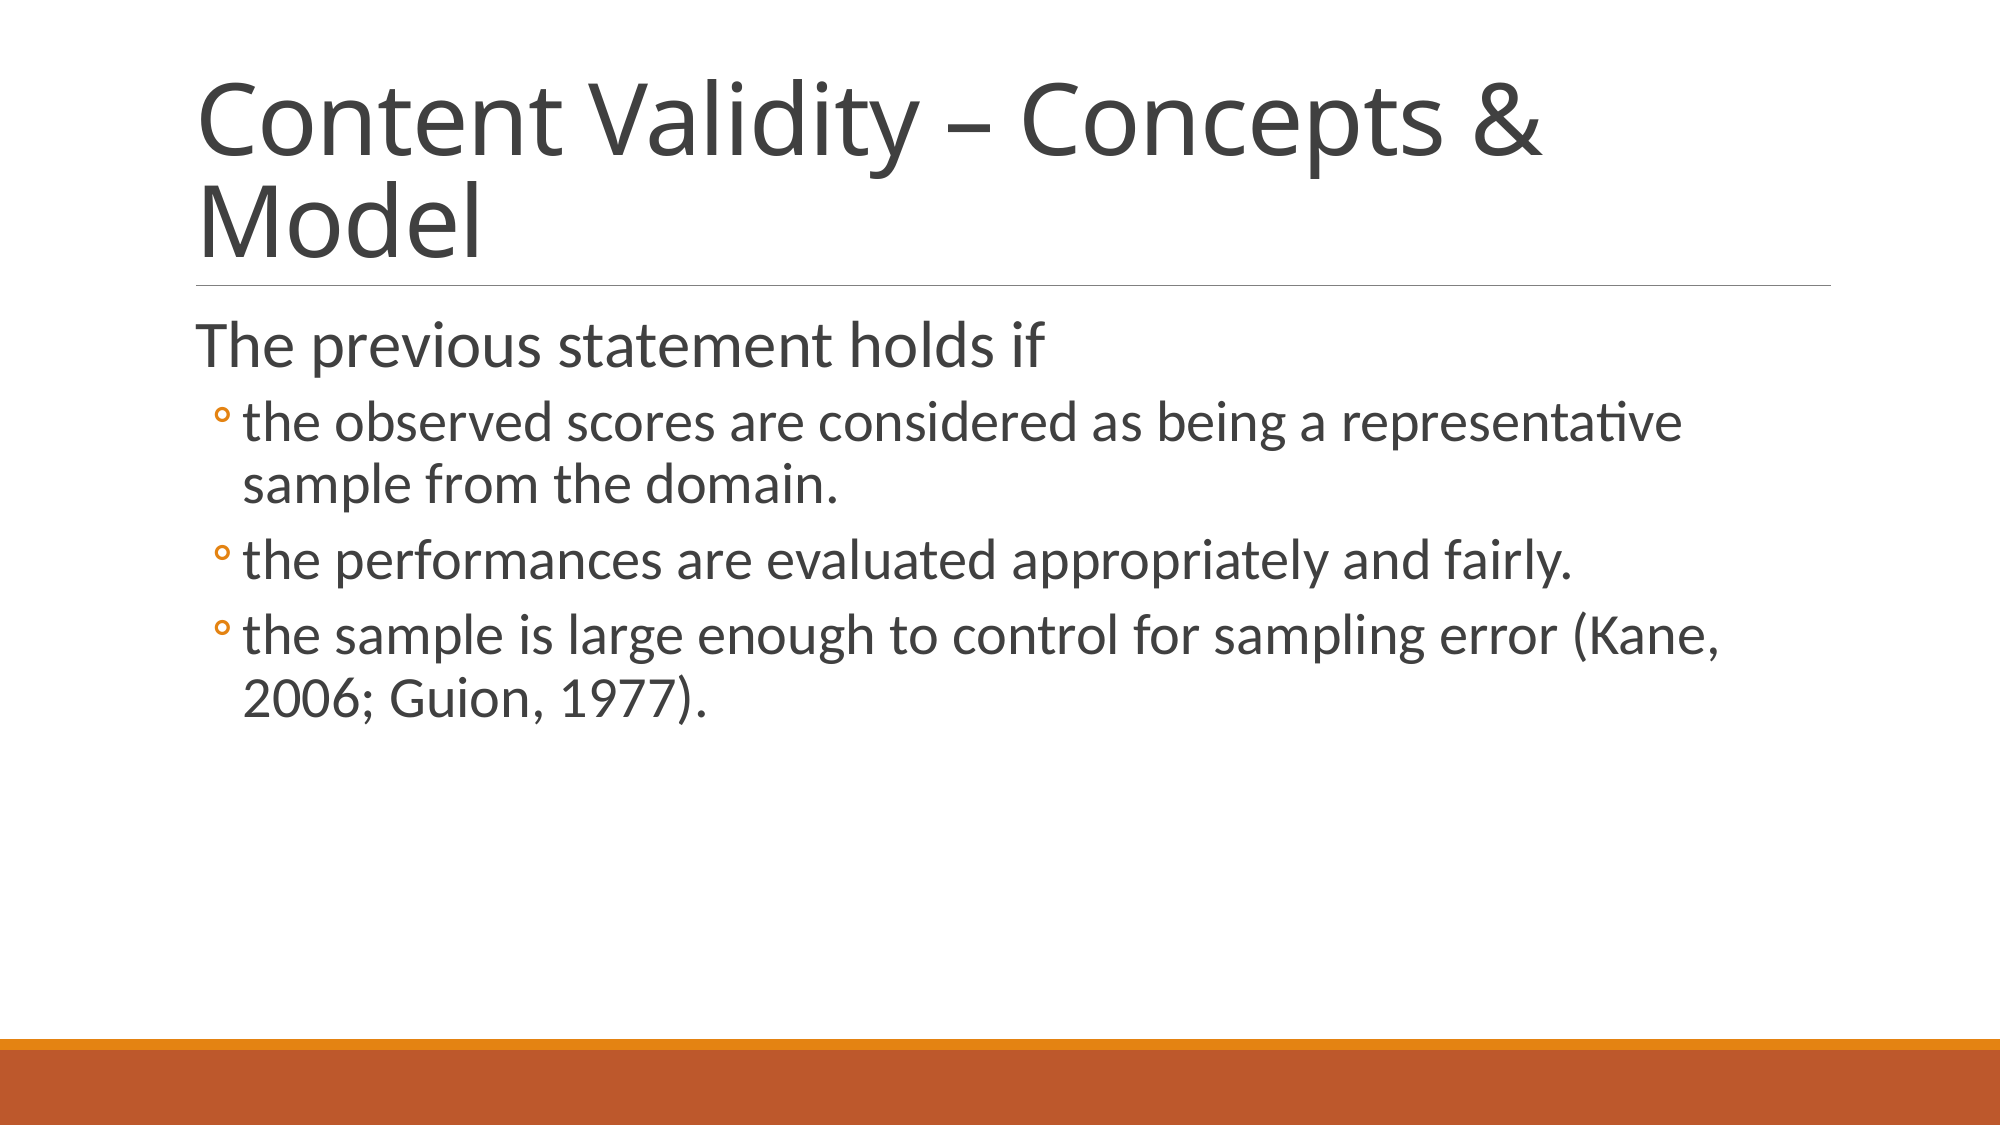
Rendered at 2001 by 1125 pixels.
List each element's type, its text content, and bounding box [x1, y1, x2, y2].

list The previous statement holds if the observed scores are considered as being a representative sample from the domain. the performances are evaluated appropriately and fairly. the sample is large enough to control for sampling error (Kane, 2006; Guion, 1977). [180, 302, 1830, 963]
title Content Validity – Concepts & Model [180, 47, 1830, 285]
